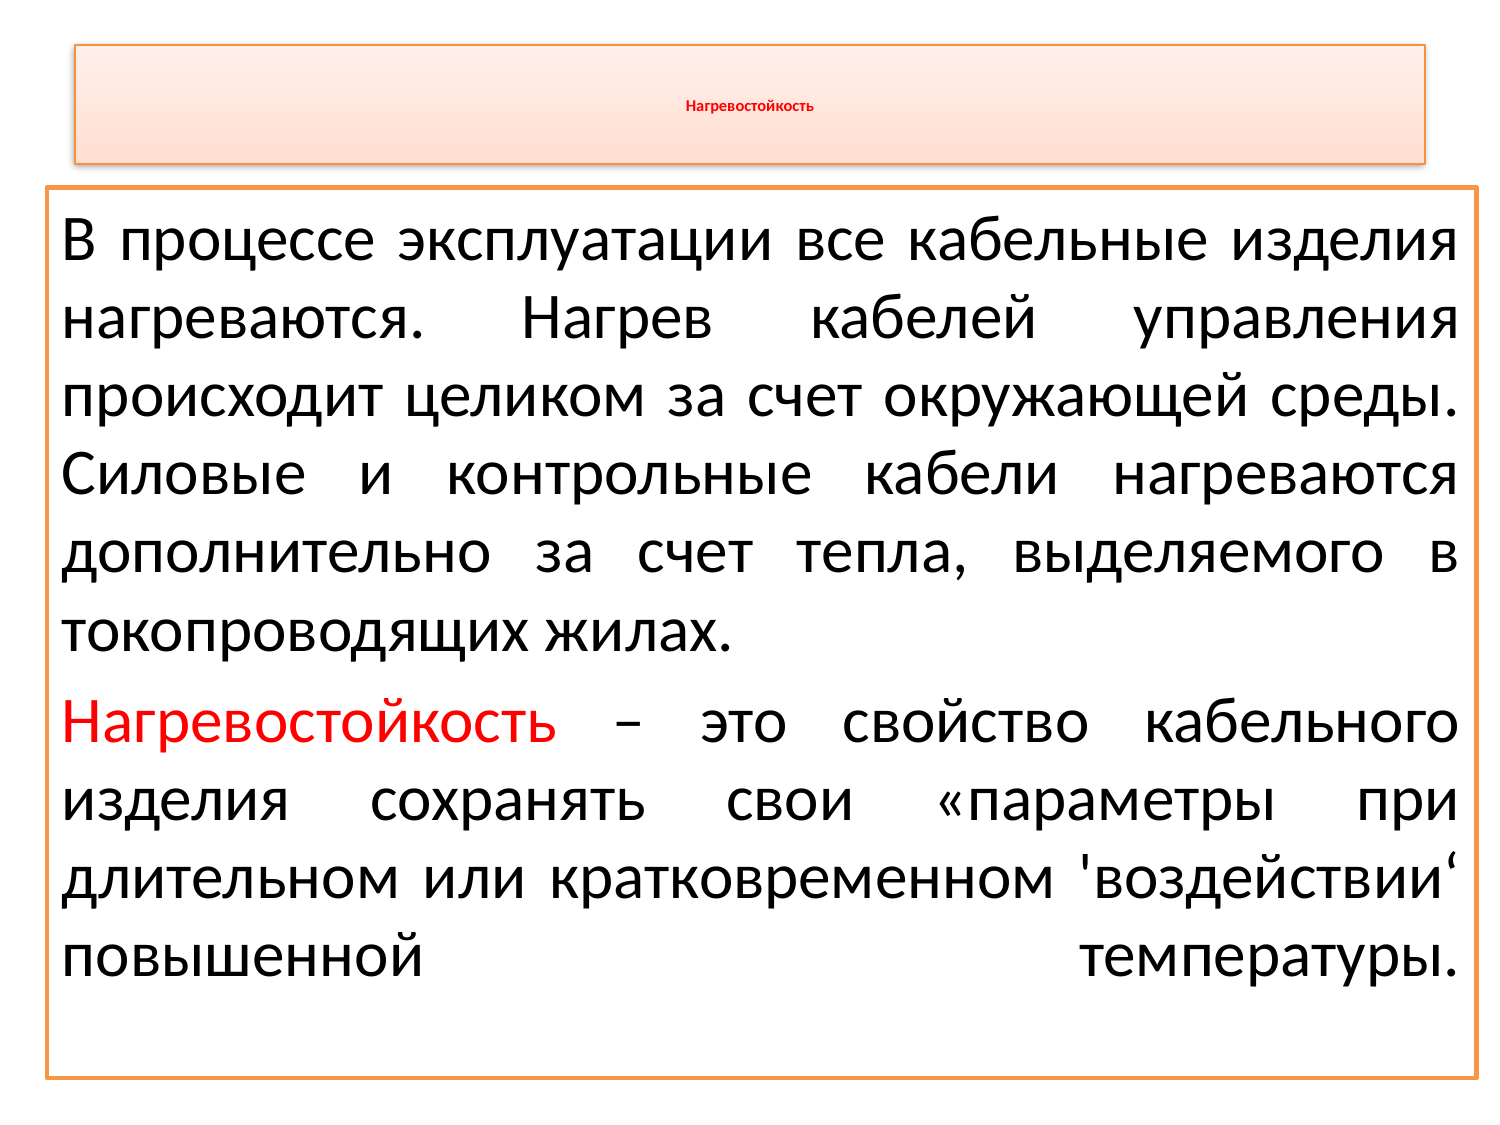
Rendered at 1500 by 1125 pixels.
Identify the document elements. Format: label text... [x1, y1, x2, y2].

title Нагревостойкость [74, 44, 1426, 165]
list В процессе эксплуатации все кабельные изделия нагреваются. Нагрев кабелей управления происходит целиком за счет окружающей среды. Силовые и контрольные кабели нагреваются дополнительно за счет тепла, выделяемого в токопроводящих жилах. Нагревостойкость – это свойство кабельного изделия сохранять свои «параметры при длительном или кратковременном 'воздействии‘ повышенной температуры. [45, 185, 1479, 1080]
